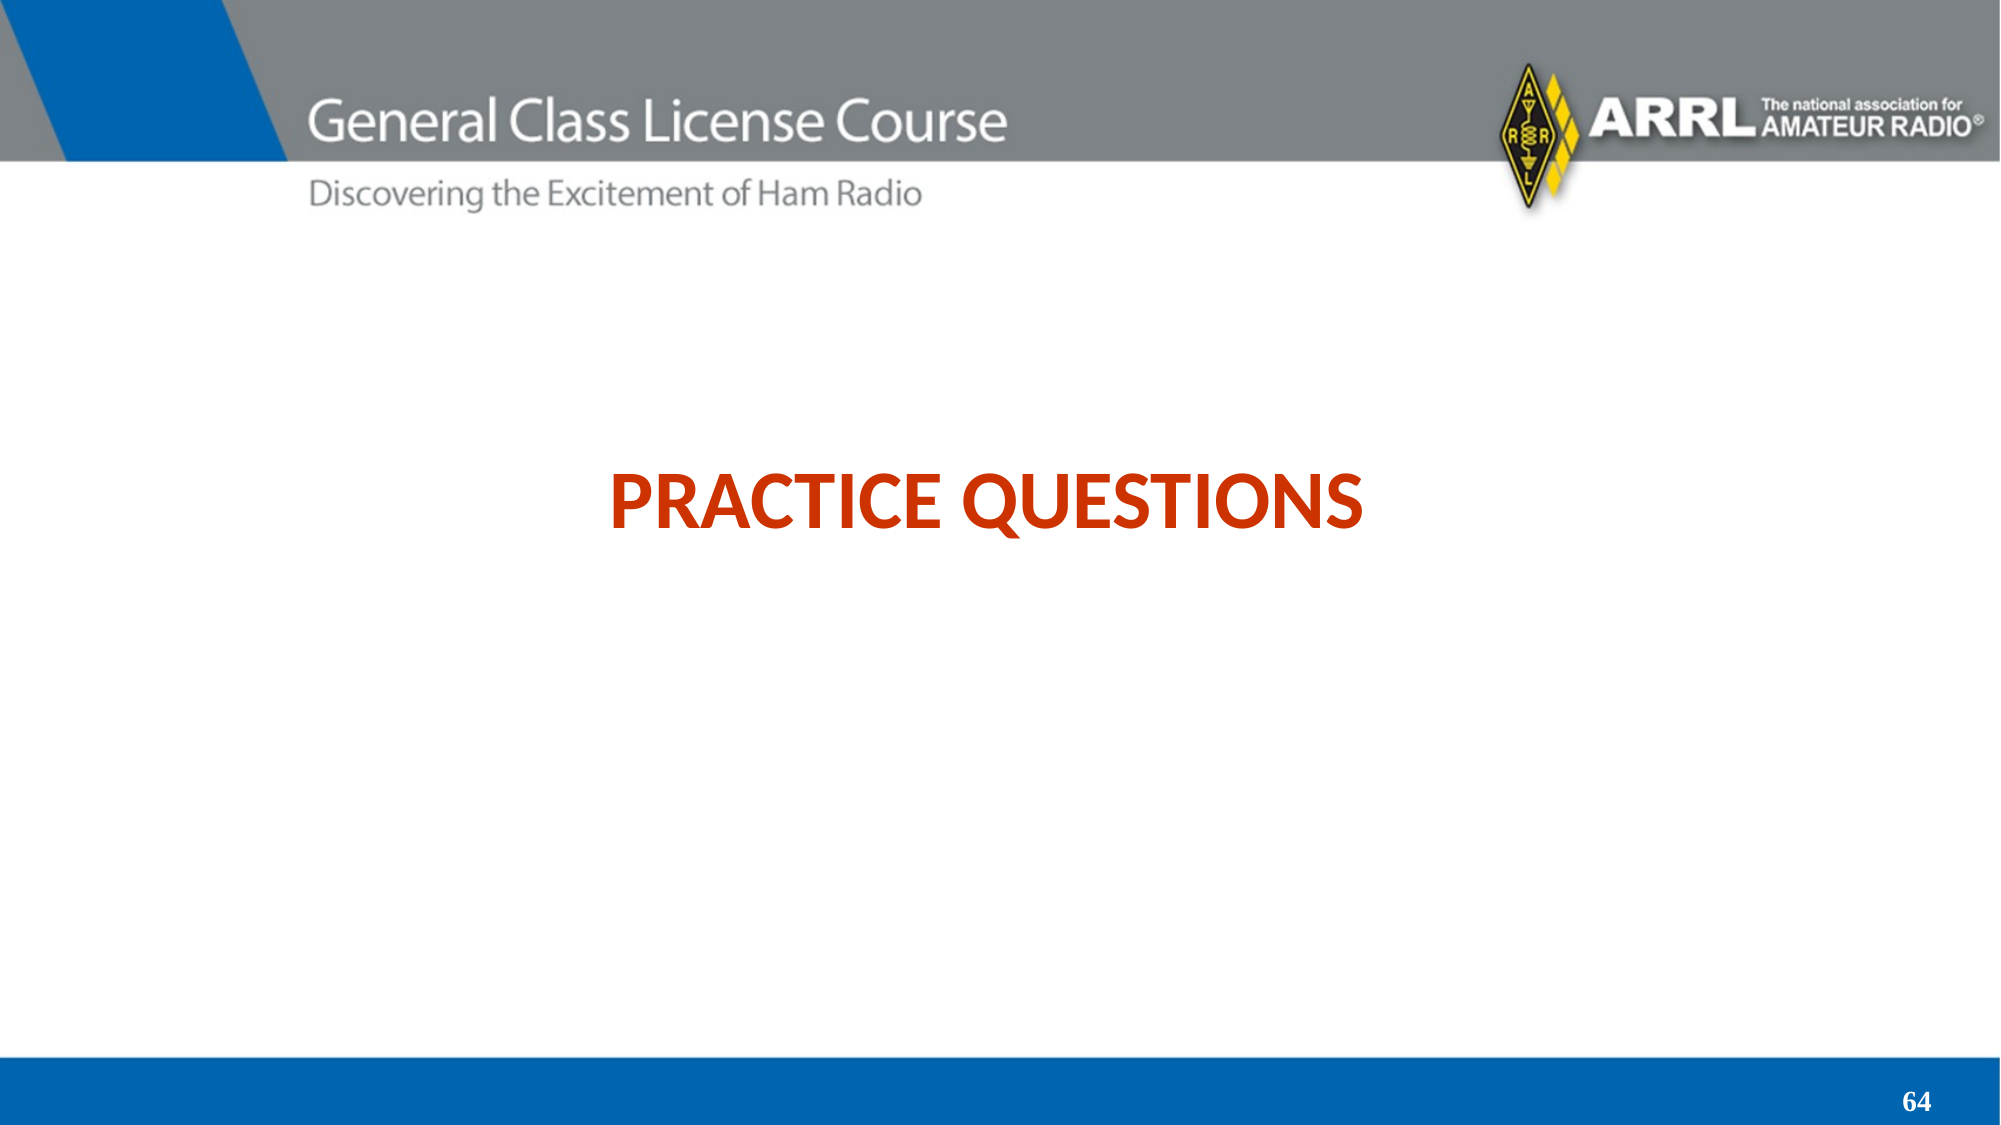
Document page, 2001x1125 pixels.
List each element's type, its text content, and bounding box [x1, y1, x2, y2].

picture [0, 0, 2001, 1125]
title PRACTICE QUESTIONS [87, 437, 1888, 625]
